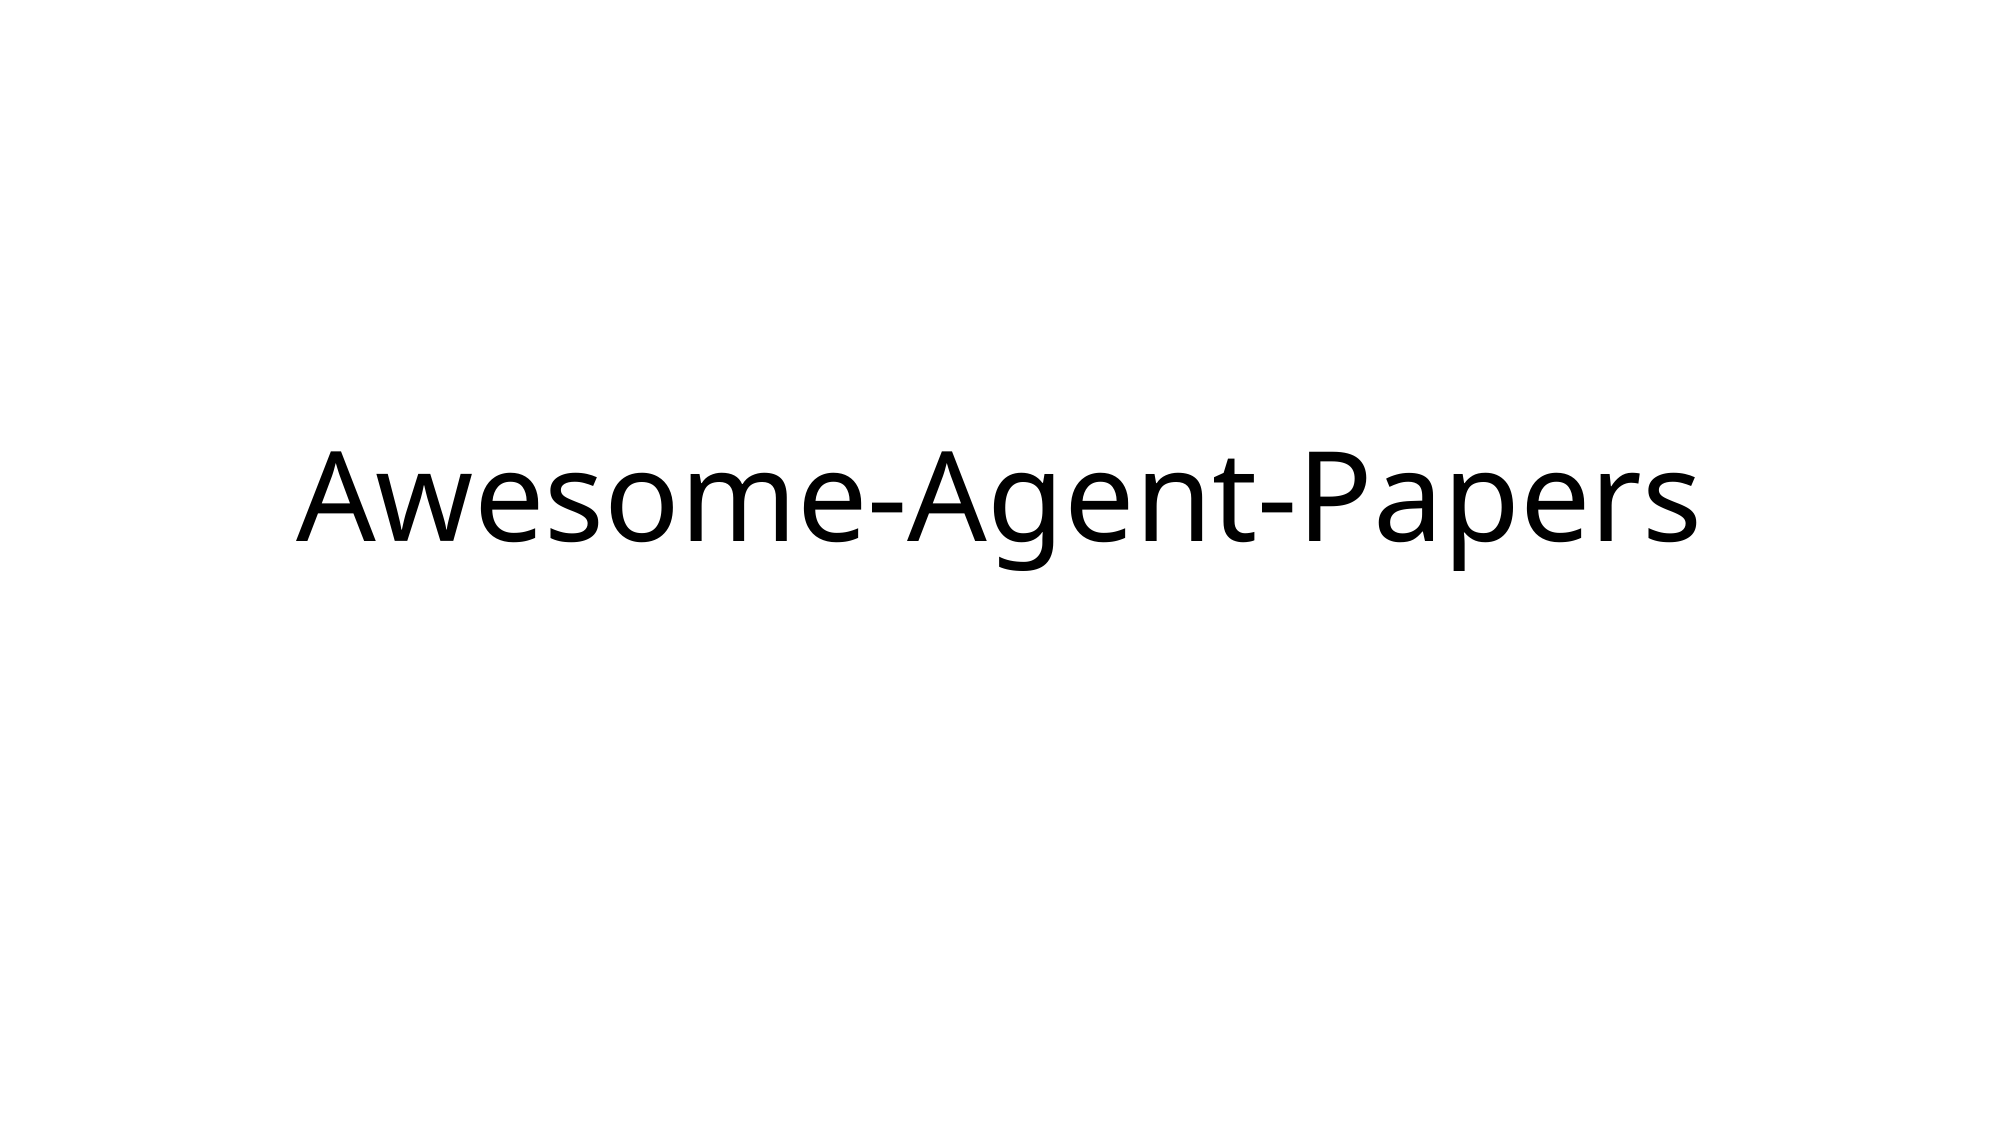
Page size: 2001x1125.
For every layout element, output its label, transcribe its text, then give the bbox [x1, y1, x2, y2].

title Awesome-Agent-Papers [249, 184, 1750, 576]
